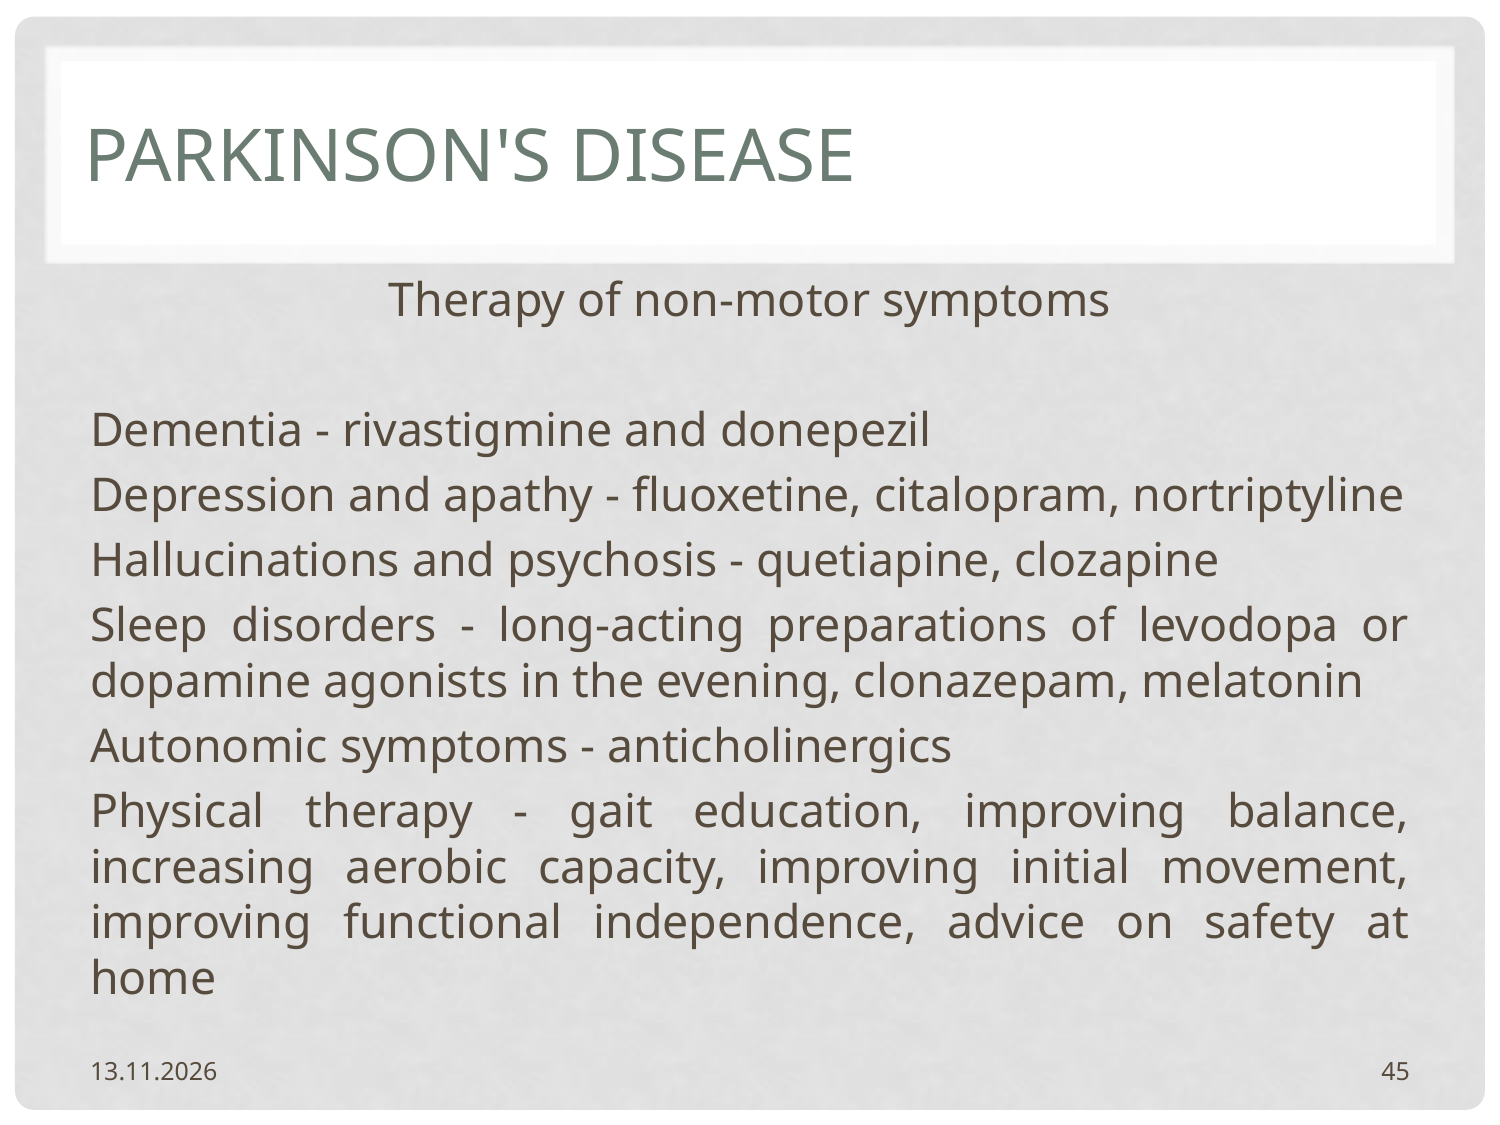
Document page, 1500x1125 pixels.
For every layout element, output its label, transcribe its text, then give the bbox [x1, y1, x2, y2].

list Therapy of non-motor symptoms Dementia - rivastigmine and donepezil Depression and apathy - fluoxetine, citalopram, nortriptyline Hallucinations and psychosis - quetiapine, clozapine Sleep disorders - long-acting preparations of levodopa or dopamine agonists in the evening, clonazepam, melatonin Autonomic symptoms - anticholinergics Physical therapy - gait education, improving balance, increasing aerobic capacity, improving initial movement, improving functional independence, advice on safety at home [75, 262, 1425, 1063]
title PARKINSON'S DISEASE [69, 66, 1425, 238]
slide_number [75, 1042, 425, 1103]
slide_number 45 [1074, 1042, 1425, 1103]
